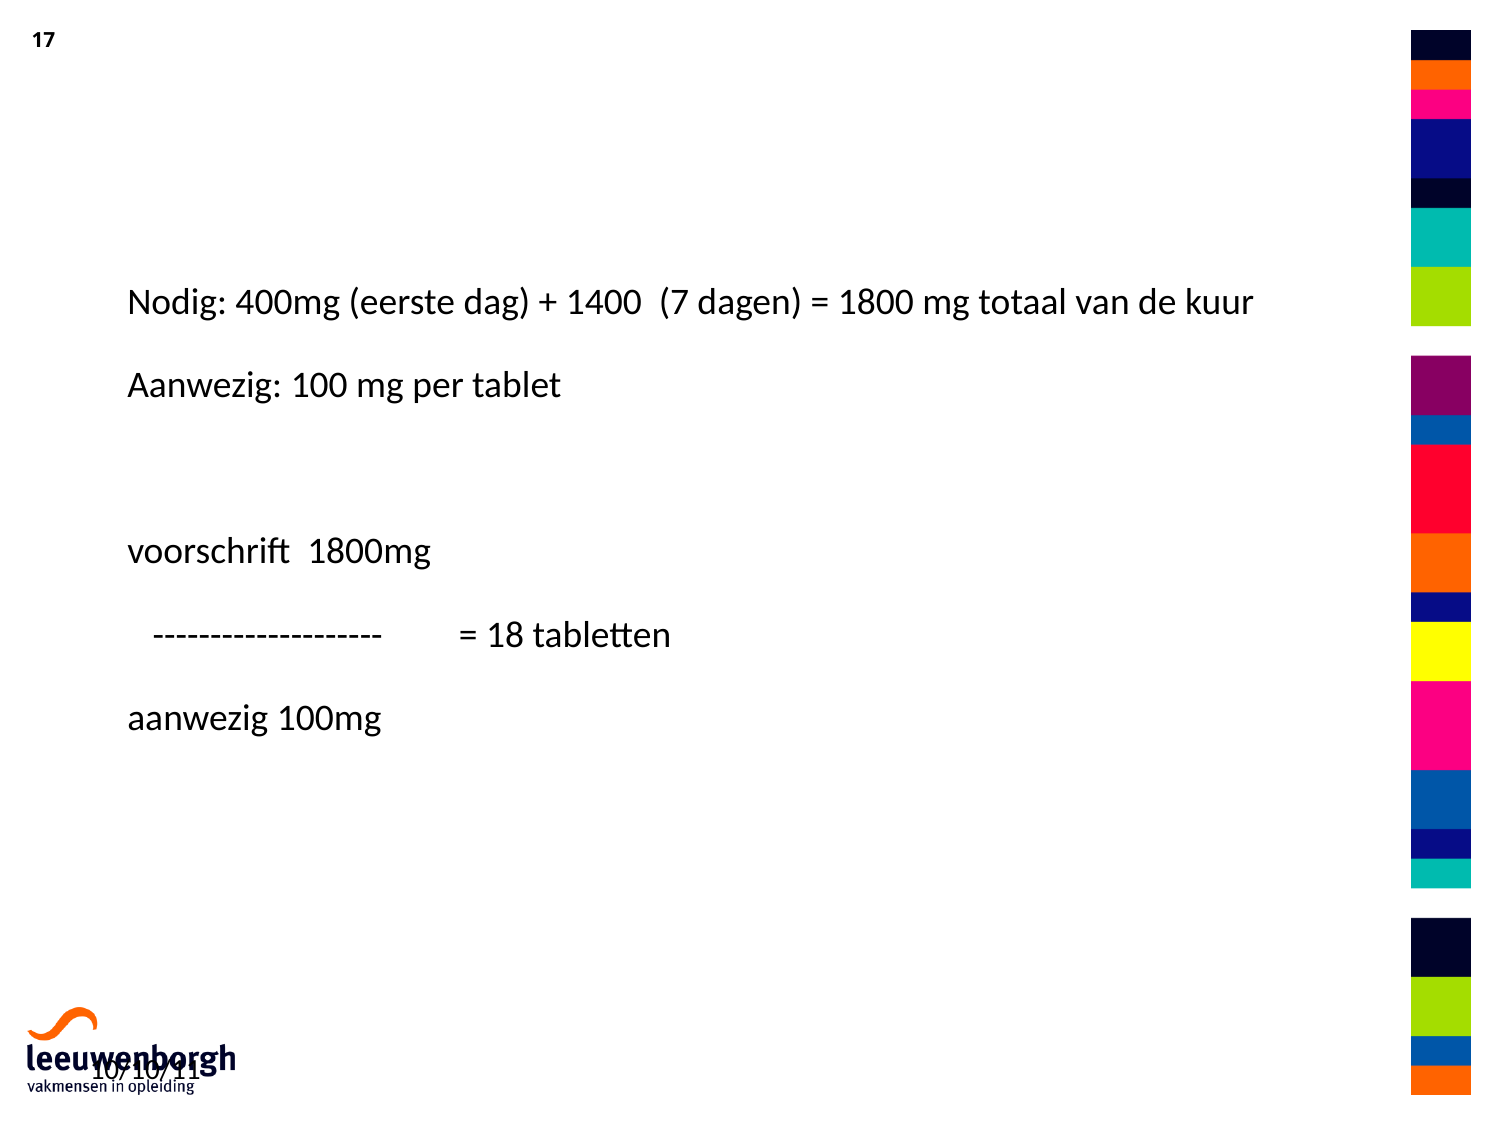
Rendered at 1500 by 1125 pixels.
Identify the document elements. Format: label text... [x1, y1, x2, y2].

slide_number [74, 1042, 425, 1103]
picture [1411, 30, 1471, 1095]
picture [27, 1007, 235, 1095]
title Nodig: 400mg (eerste dag) + 1400 (7 dagen) = 1800 mg totaal van de kuur Aanwezig: 100 mg per tablet voorschrift 1800mg -------------------- = 18 tabletten aanwezig 100mg [112, 231, 1388, 591]
